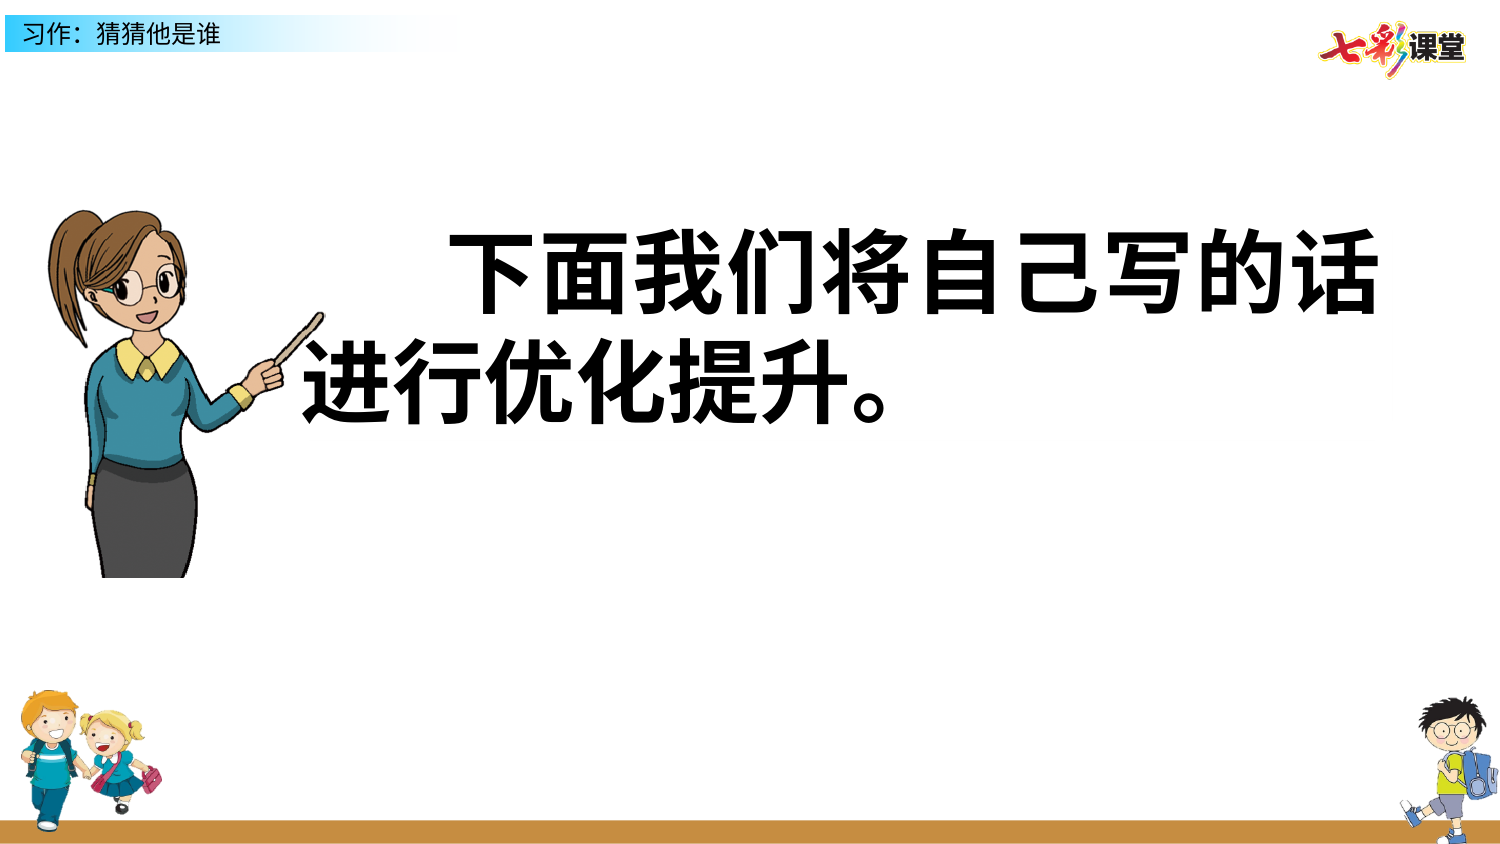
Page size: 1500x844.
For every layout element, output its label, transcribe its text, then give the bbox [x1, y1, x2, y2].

picture [46, 208, 326, 579]
text_box 同桌互评 [329, 239, 1364, 412]
text_box 下面我们将自己写的话进行优化提升。 [329, 244, 1360, 407]
picture [1358, 684, 1500, 844]
picture [1316, 20, 1468, 80]
picture [21, 690, 162, 832]
